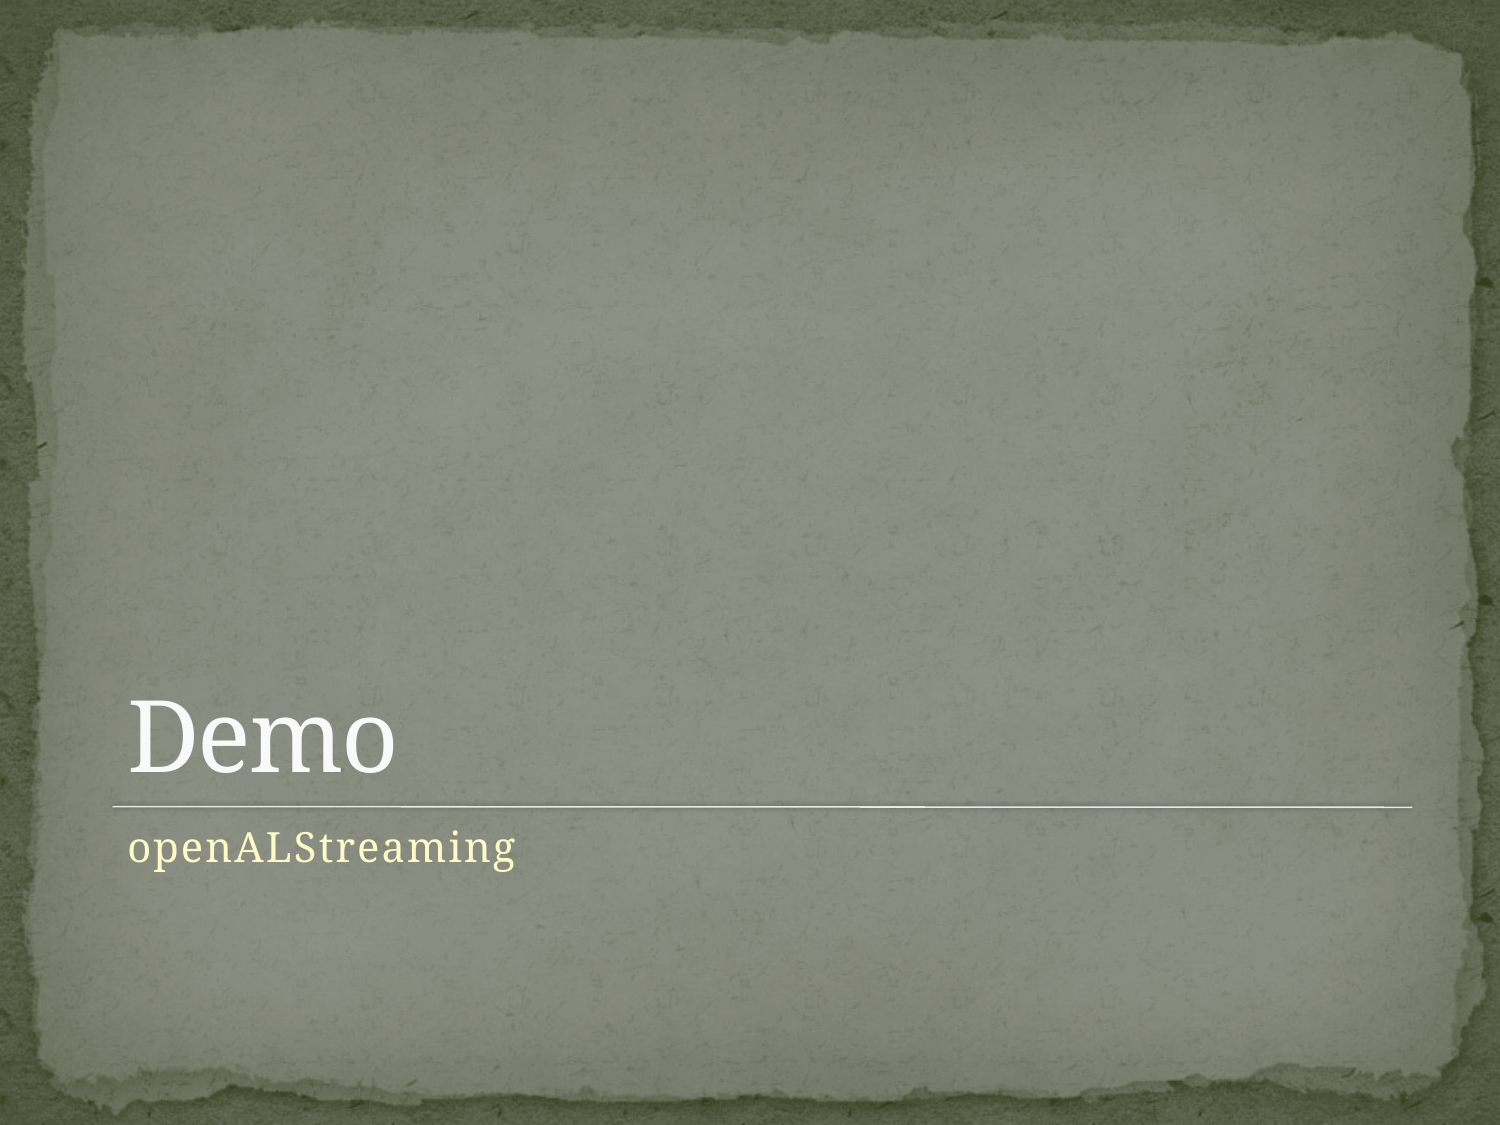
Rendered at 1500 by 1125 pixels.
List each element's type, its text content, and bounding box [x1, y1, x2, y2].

title Demo [112, 574, 1413, 800]
list openALStreaming [112, 813, 1413, 975]
